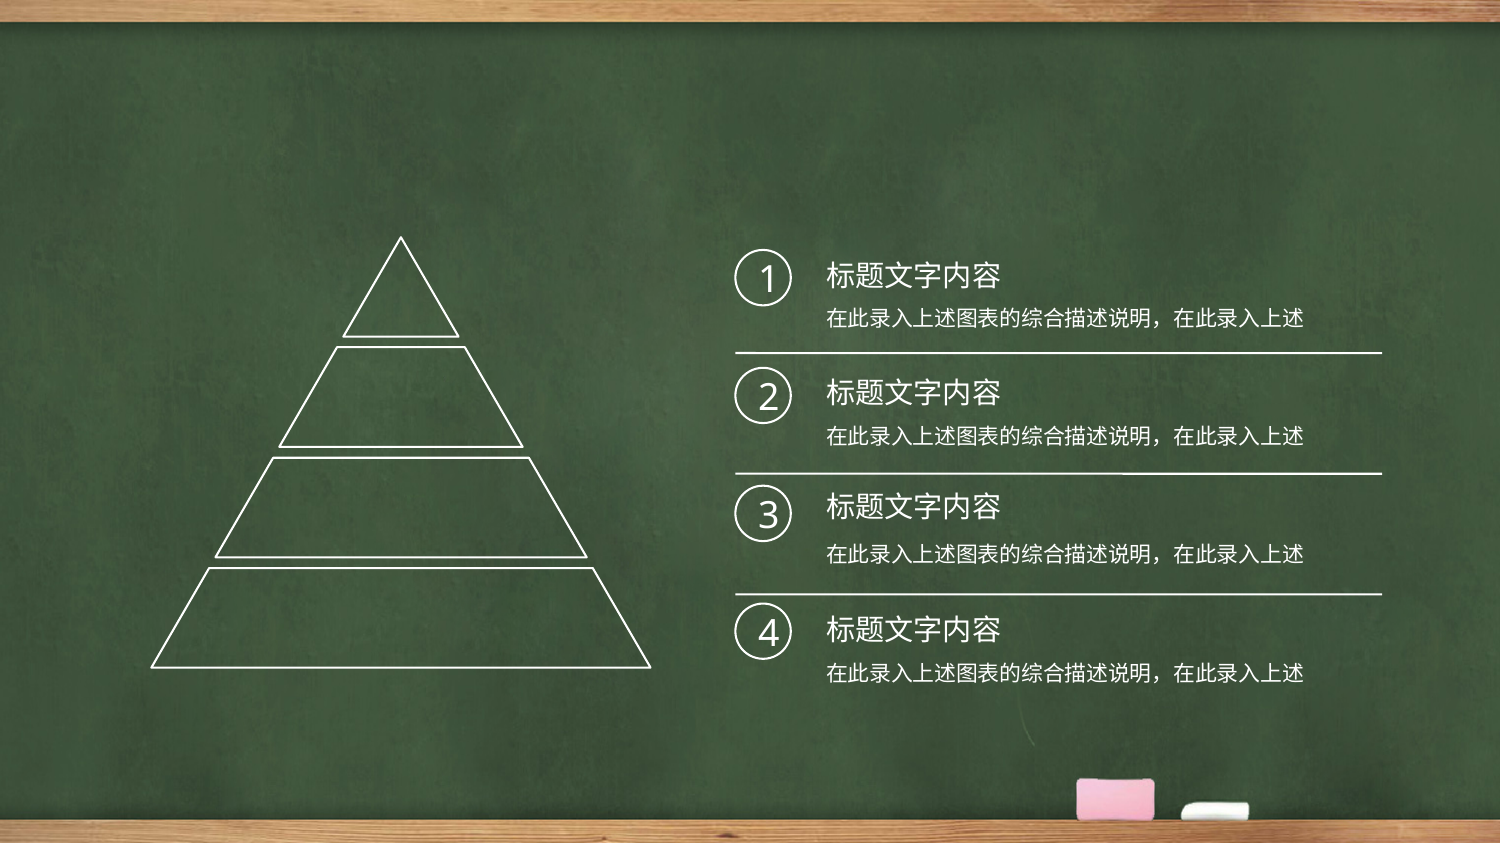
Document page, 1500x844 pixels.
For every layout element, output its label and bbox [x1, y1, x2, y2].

text_box [735, 249, 1383, 354]
text_box [735, 603, 1383, 694]
text_box [151, 236, 651, 668]
text_box [735, 481, 1383, 595]
text_box [735, 366, 1383, 474]
picture [0, 0, 1500, 844]
